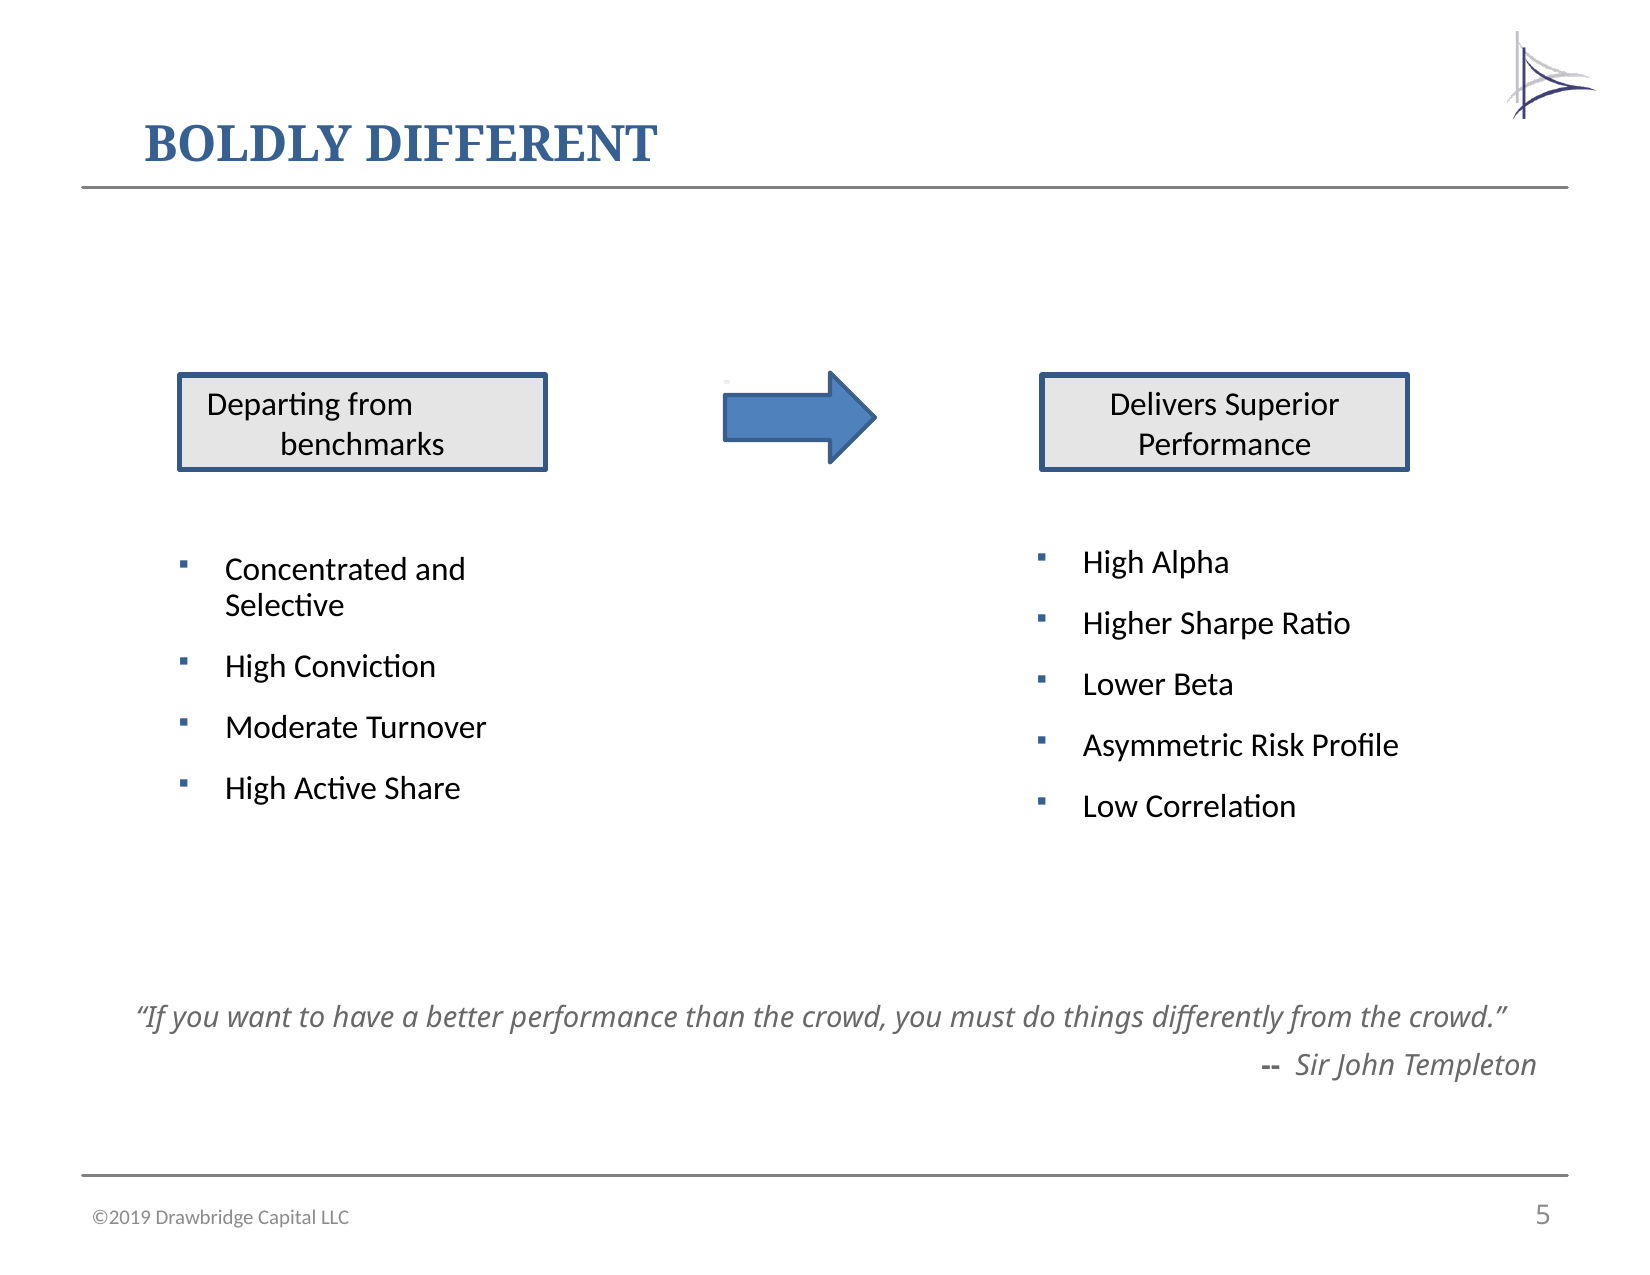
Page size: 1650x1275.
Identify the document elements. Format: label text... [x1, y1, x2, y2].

text_box “If you want to have a better performance than the crowd, you must do things differently from the crowd.” -- Sir John Templeton [97, 991, 1553, 1089]
picture [1500, 31, 1605, 131]
text_box Boldly Different [97, 80, 1463, 180]
text_box [112, 226, 1568, 1139]
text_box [933, 374, 1426, 836]
text_box ©2019 Drawbridge Capital LLC [75, 1182, 460, 1250]
slide_number 4 [1182, 1181, 1568, 1250]
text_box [75, 374, 553, 818]
text_box [722, 370, 878, 465]
